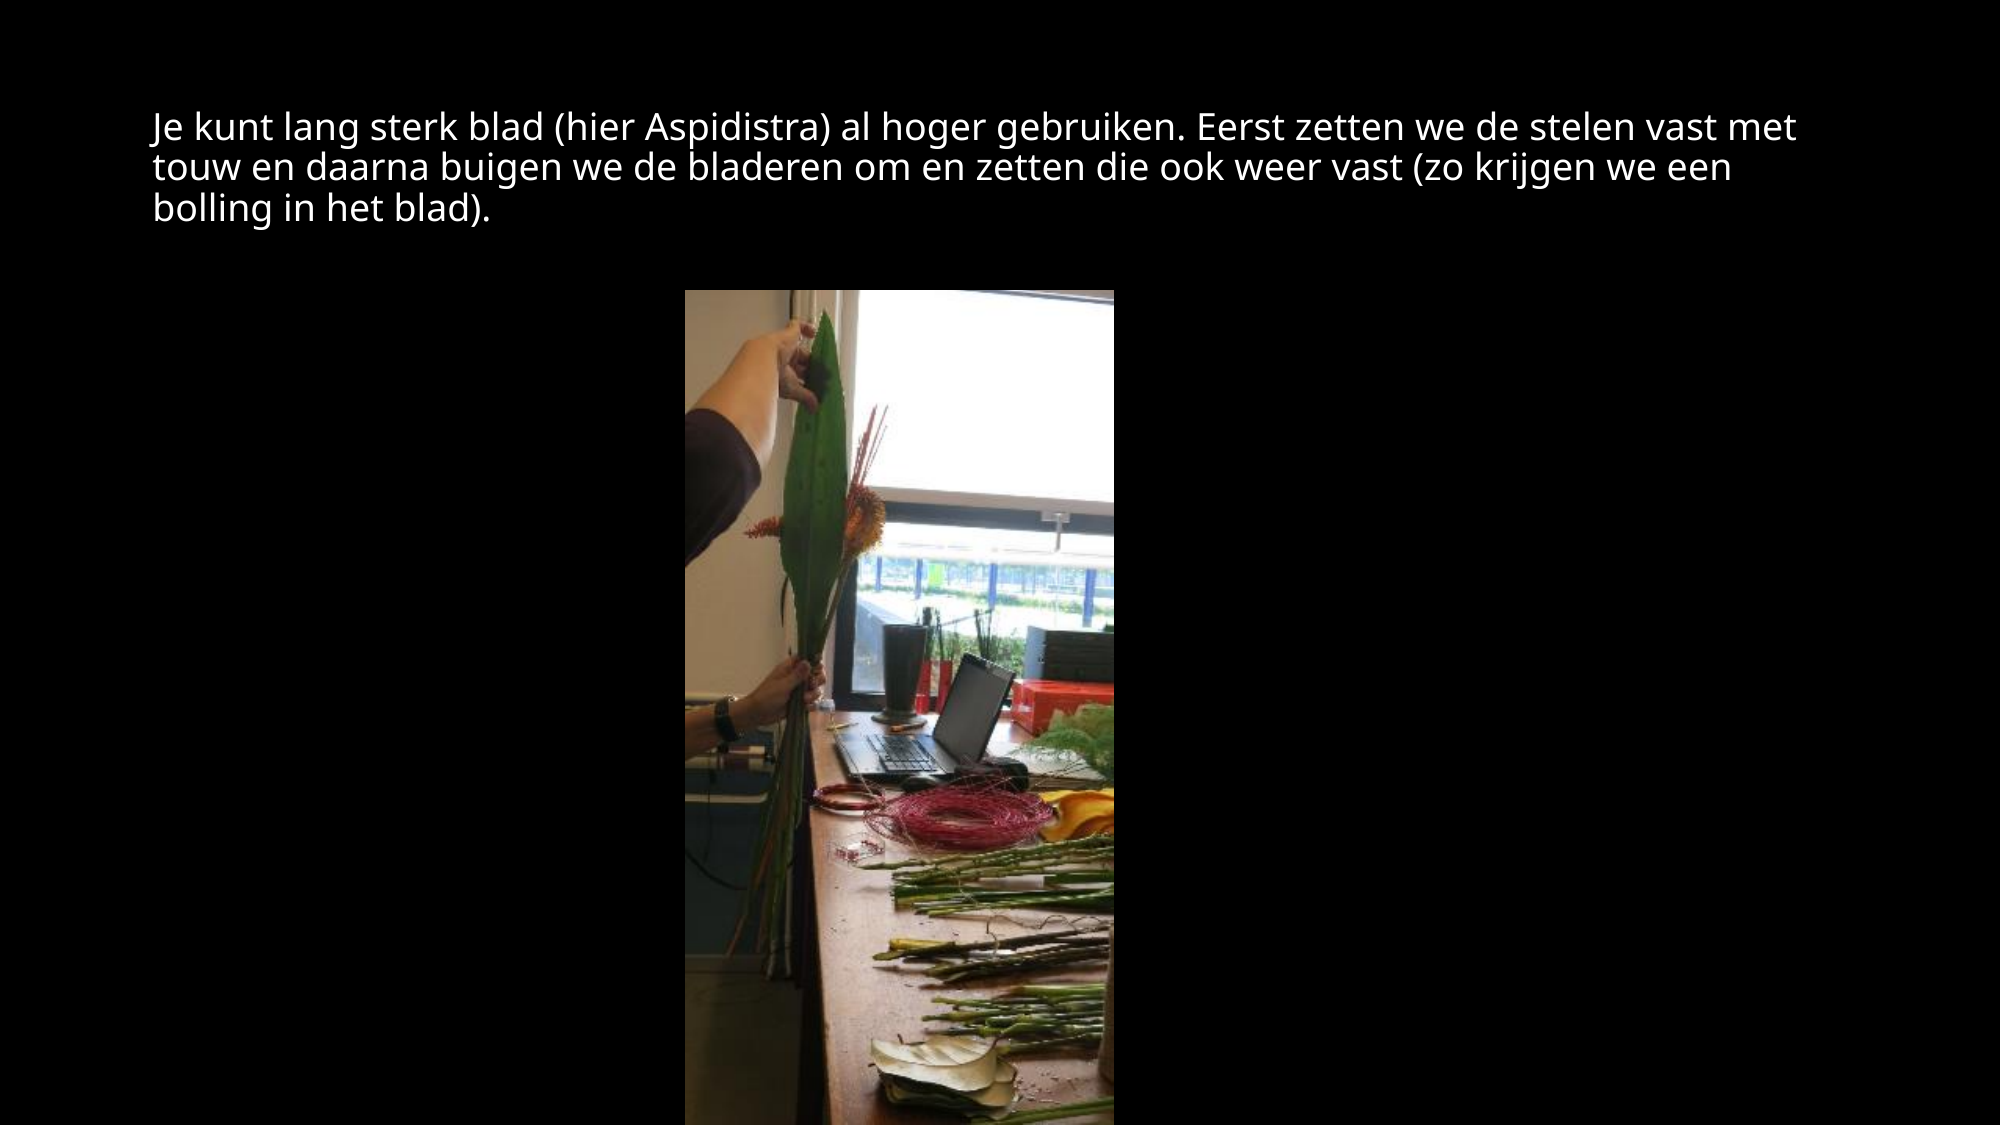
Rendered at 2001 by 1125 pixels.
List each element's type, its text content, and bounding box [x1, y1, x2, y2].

picture [685, 290, 1114, 1125]
title Je kunt lang sterk blad (hier Aspidistra) al hoger gebruiken. Eerst zetten we de stelen vast met touw en daarna buigen we de bladeren om en zetten die ook weer vast (zo krijgen we een bolling in het blad). [137, 59, 1863, 278]
